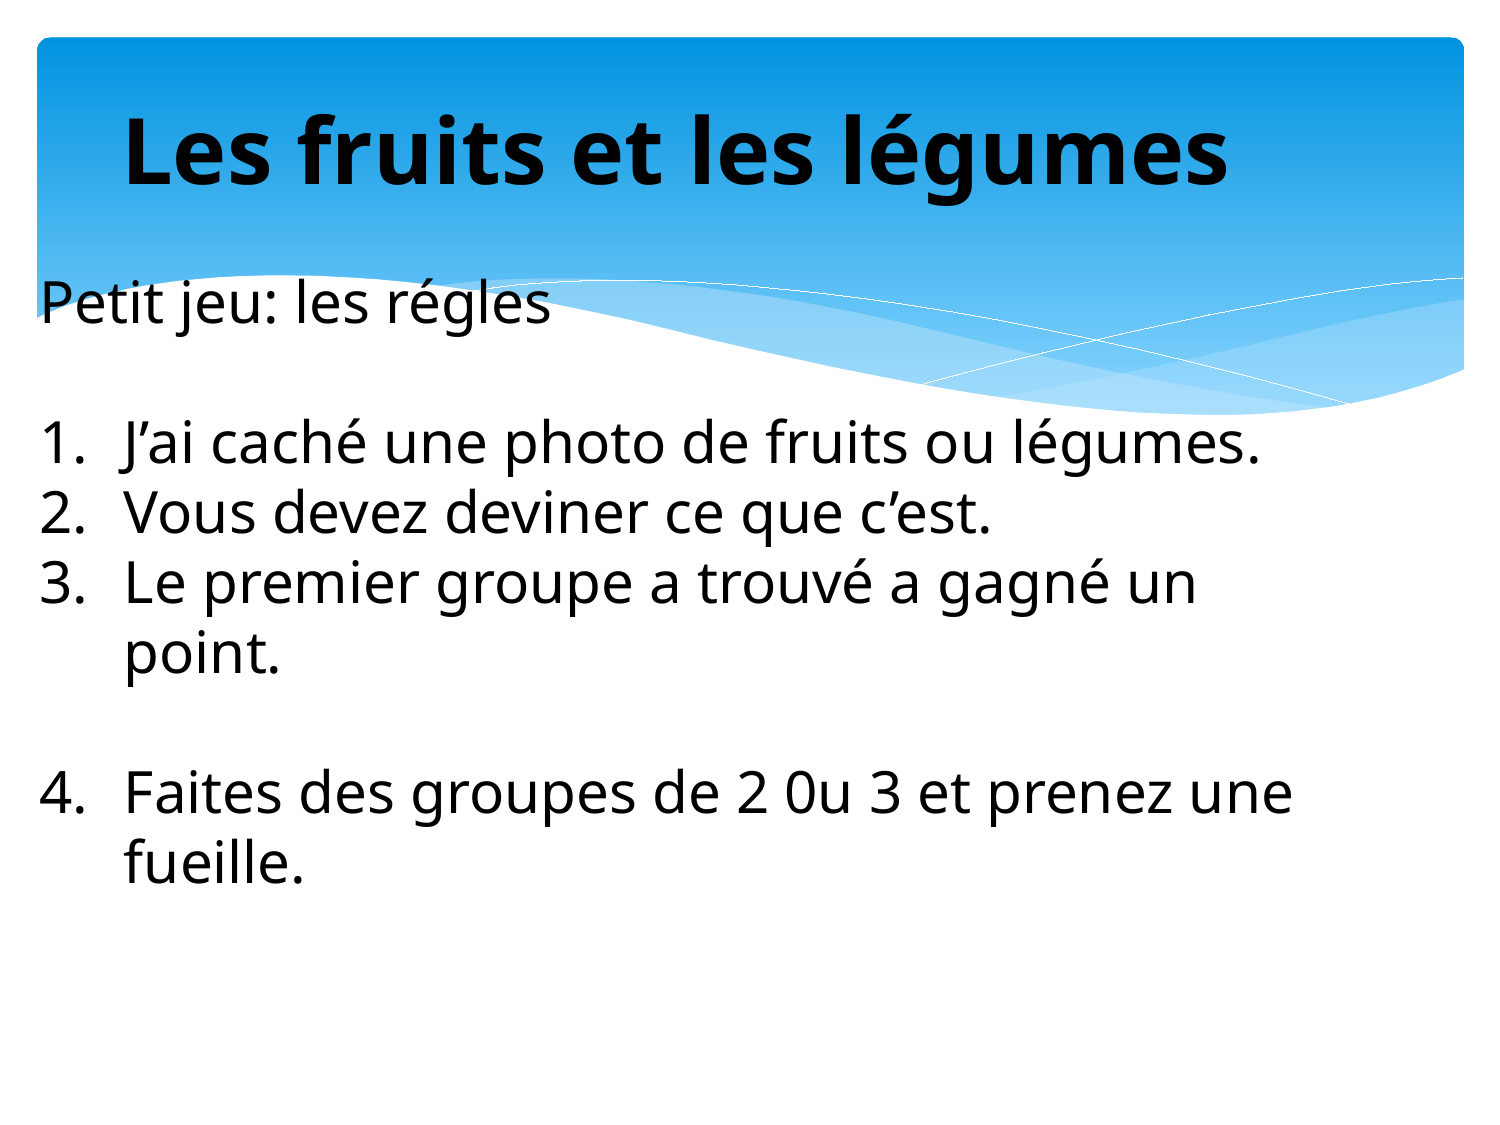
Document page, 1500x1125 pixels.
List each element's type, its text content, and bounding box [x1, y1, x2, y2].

text_box Petit jeu: les régles J’ai caché une photo de fruits ou légumes. Vous devez deviner ce que c’est. Le premier groupe a trouvé a gagné un point. Faites des groupes de 2 0u 3 et prenez une fueille. [24, 257, 1349, 973]
text_box Les fruits et les légumes [95, 85, 1257, 210]
